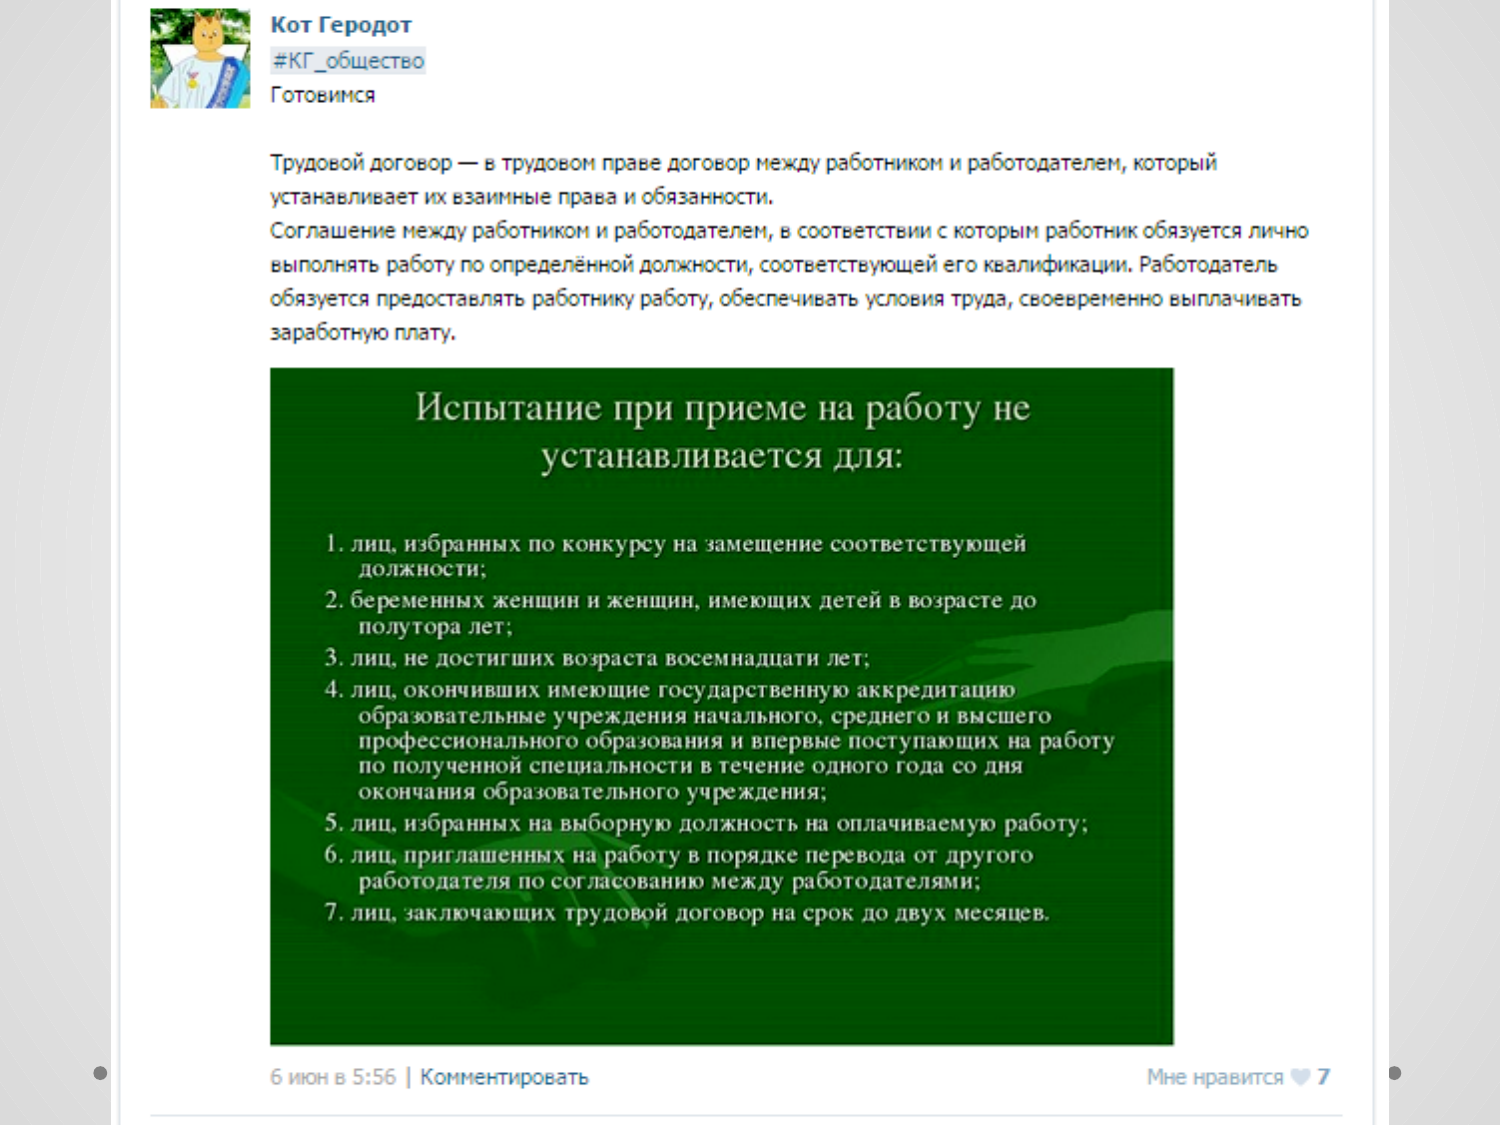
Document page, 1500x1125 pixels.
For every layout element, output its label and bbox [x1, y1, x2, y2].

picture [111, 0, 1389, 1125]
